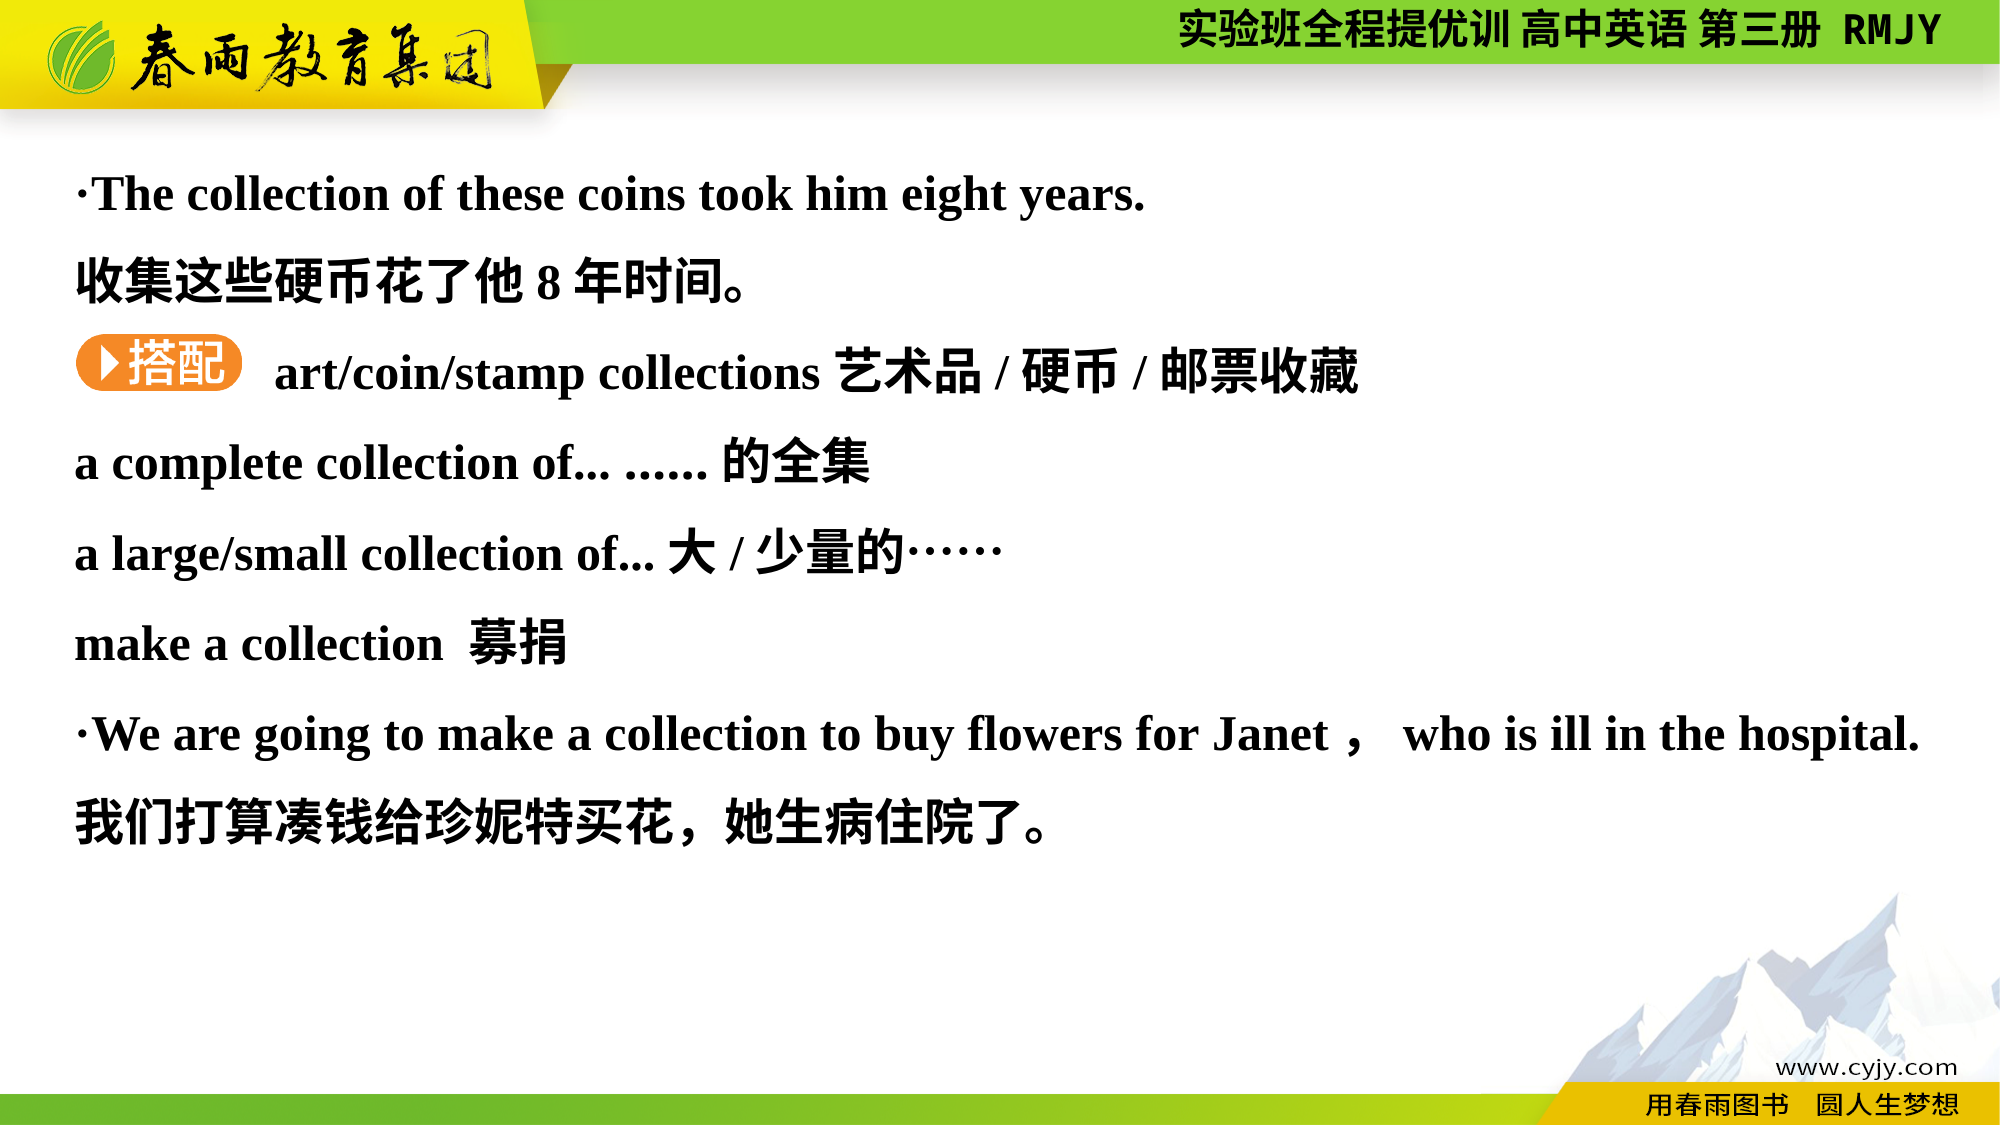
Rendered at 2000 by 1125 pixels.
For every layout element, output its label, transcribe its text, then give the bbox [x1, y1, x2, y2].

list ·The collection of these coins took him eight years. 收集这些硬币花了他8年时间。 art/coin/stamp collections艺术品/硬币/邮票收藏 a complete collection of... ……的全集 a large/small collection of...大/少量的…… make a collection 募捐 ·We are going to make a collection to buy flowers for Janet，who is ill in the hospital.我们打算凑钱给珍妮特买花，她生病住院了。 [59, 122, 1944, 865]
picture [0, 0, 2000, 1125]
